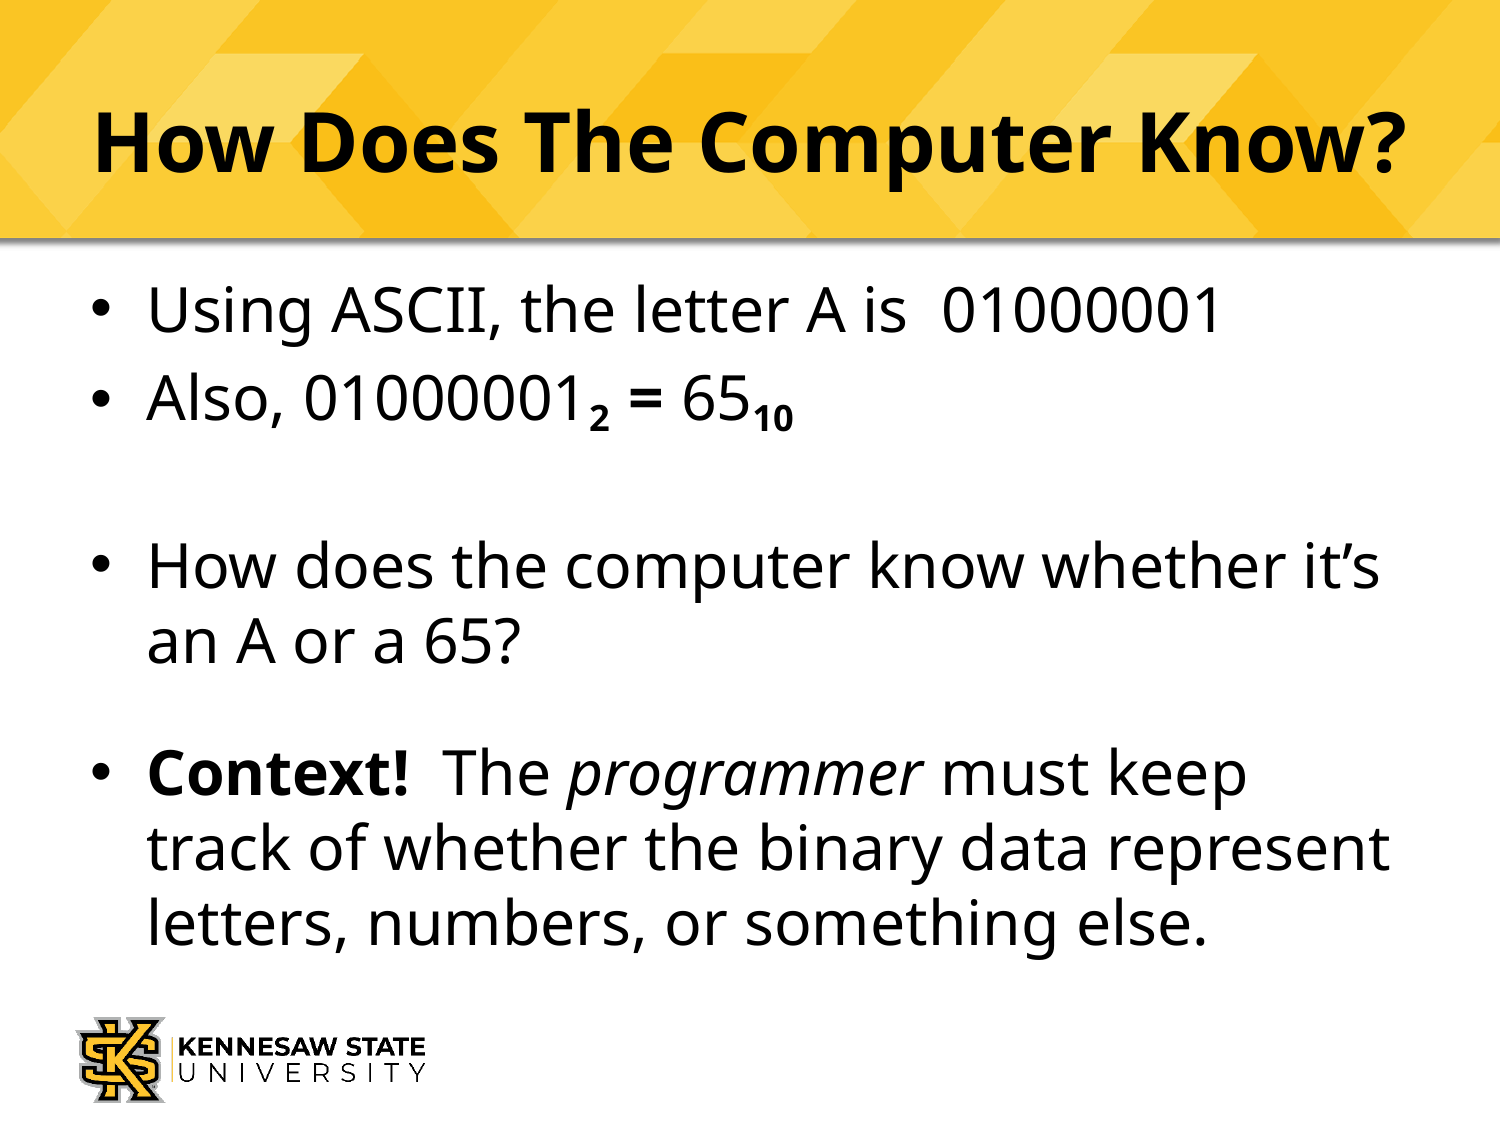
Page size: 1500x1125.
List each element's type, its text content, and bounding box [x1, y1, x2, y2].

picture [0, 0, 1500, 251]
picture [75, 1017, 425, 1103]
title How Does The Computer Know? [75, 45, 1425, 233]
list Using ASCII, the letter A is 01000001 Also, 010000012 = 6510 How does the computer know whether it’s an A or a 65? Context! The programmer must keep track of whether the binary data represent letters, numbers, or something else. [75, 262, 1425, 1005]
